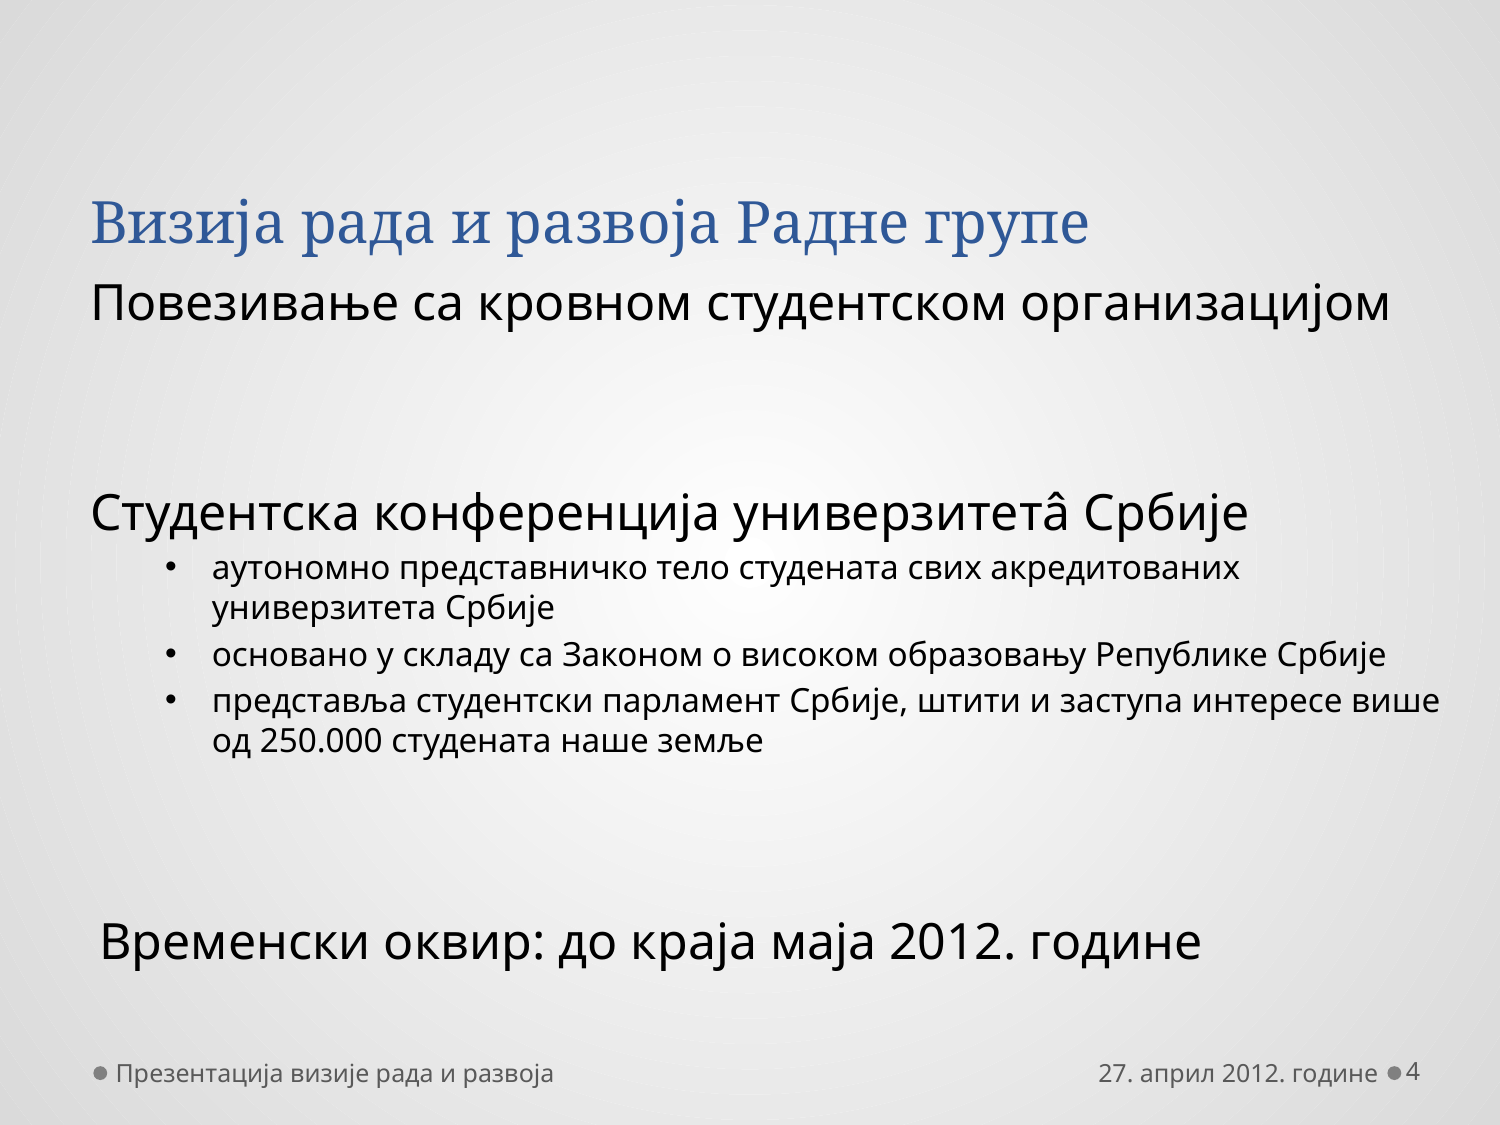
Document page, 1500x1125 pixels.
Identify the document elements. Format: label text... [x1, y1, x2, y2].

slide_number 4 [1401, 1042, 1494, 1103]
slide_number 27. април 2012. године [1043, 1042, 1386, 1103]
list Повезивање са кровном студентском организацијом Студентска конференција универзитетâ Србије аутономно представничко тело студената свих акредитованих универзитета Србије основано у складу са Законом о високом образовању Републике Србије представља студентски парламент Србије, штити и заступа интересе више од 250.000 студената наше земље Временски оквир: до краја маја 2012. године [75, 262, 1471, 1005]
title Визија рада и развоја Радне групе [75, 0, 1425, 262]
footer Презентација визије рада и развоја [108, 1042, 621, 1103]
